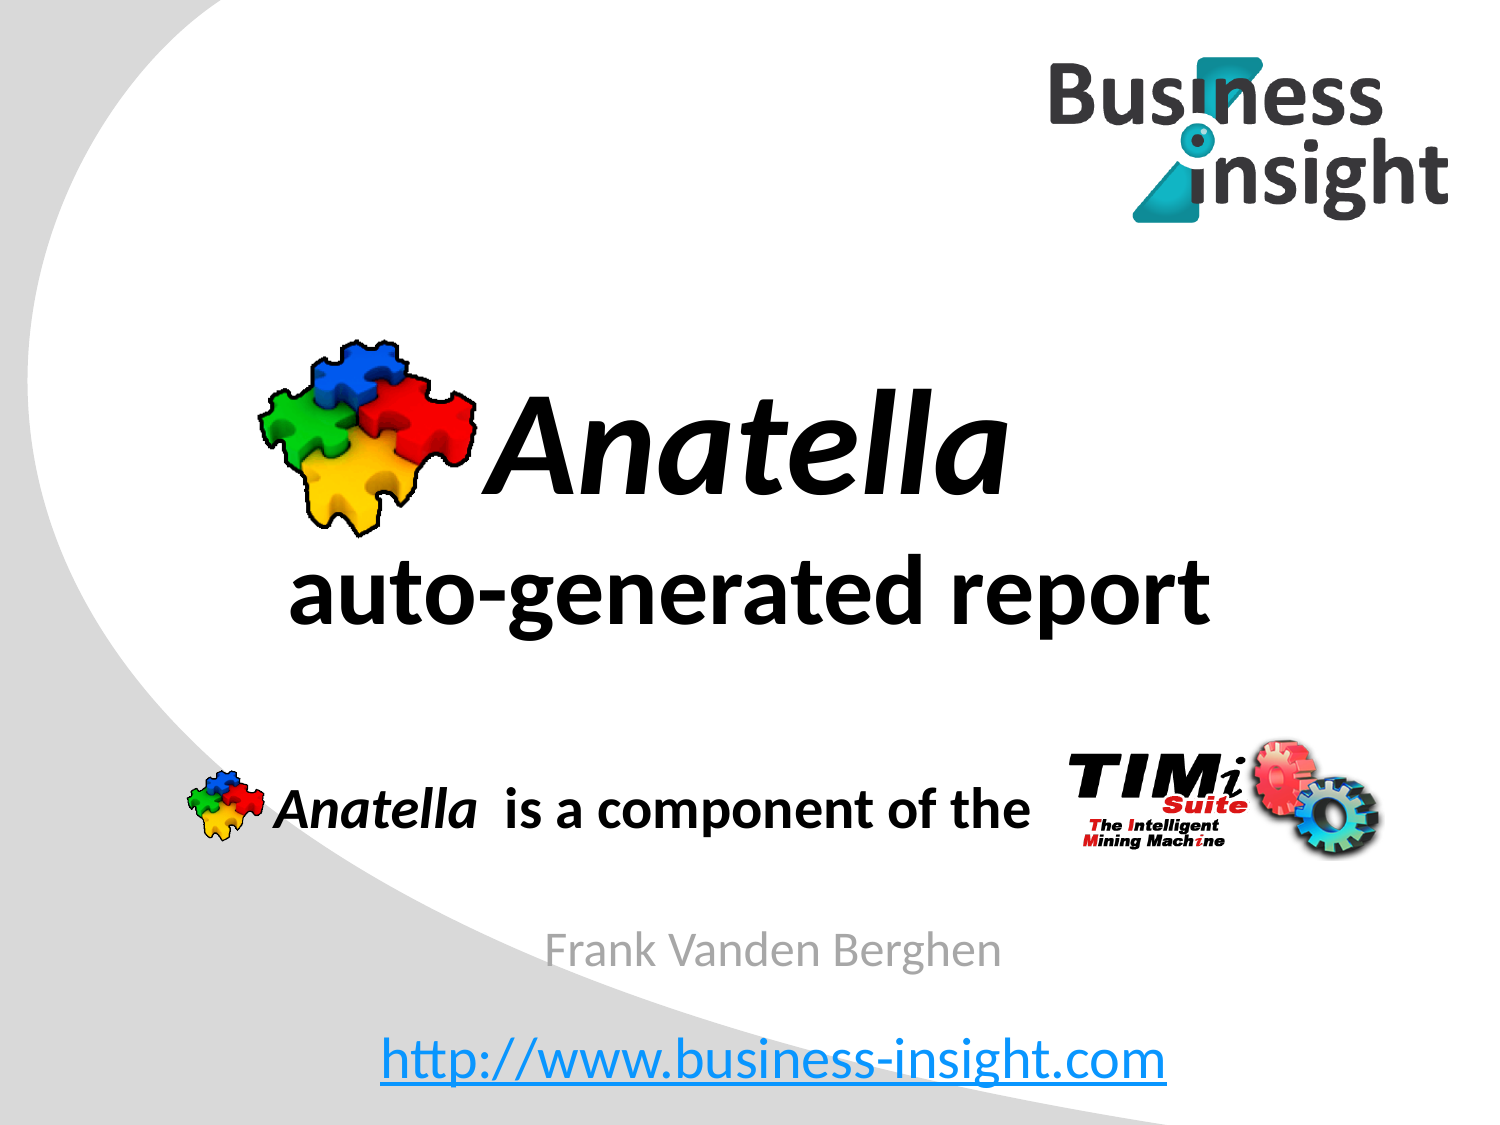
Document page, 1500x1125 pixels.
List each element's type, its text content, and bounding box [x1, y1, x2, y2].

picture [1049, 57, 1449, 223]
subtitle Frank Vanden Berghen http://www.business-insight.com [248, 908, 1299, 1125]
picture [1065, 736, 1386, 861]
picture [184, 768, 267, 844]
text_box Anatella is a component of the [259, 762, 1060, 848]
picture [250, 334, 484, 546]
title Anatella auto-generated report [0, 433, 1500, 675]
